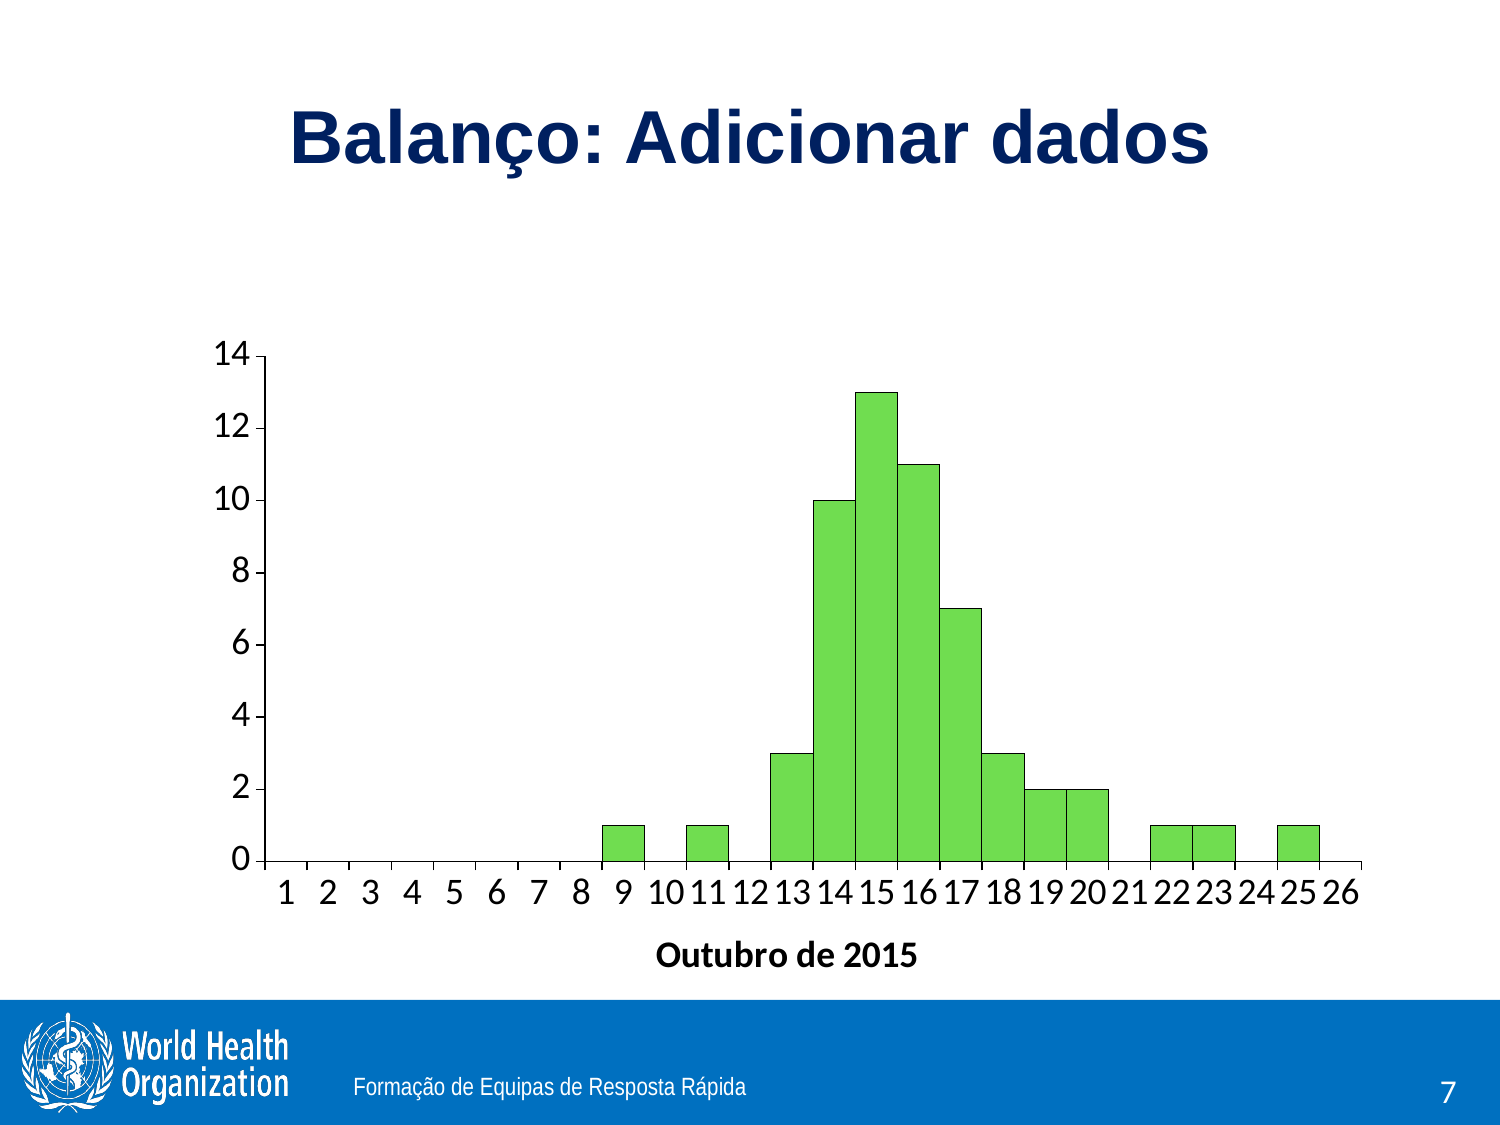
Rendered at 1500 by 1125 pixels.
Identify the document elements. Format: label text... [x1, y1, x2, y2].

picture [21, 1012, 288, 1113]
chart [99, 323, 1388, 1013]
text_box Balanço: Adicionar dados [62, 81, 1439, 244]
